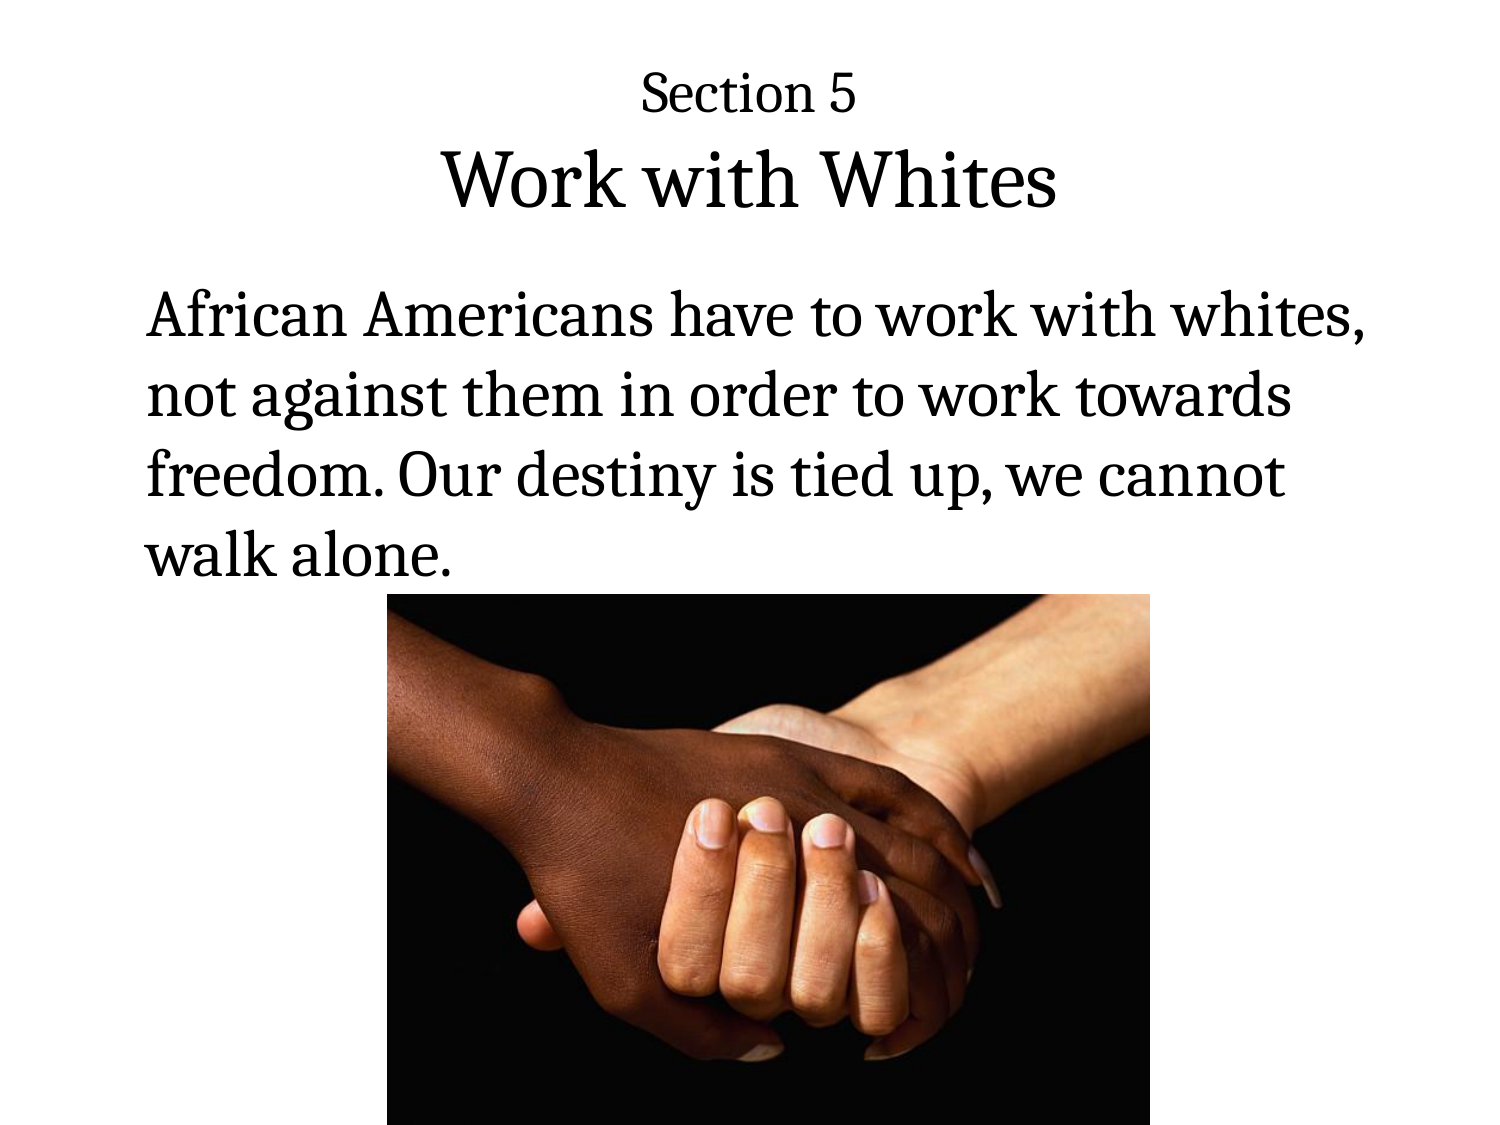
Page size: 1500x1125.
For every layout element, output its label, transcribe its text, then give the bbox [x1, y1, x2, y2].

picture [387, 593, 1151, 1125]
title Section 5 Work with Whites [75, 45, 1425, 233]
list African Americans have to work with whites, not against them in order to work towards freedom. Our destiny is tied up, we cannot walk alone. [75, 262, 1425, 1005]
